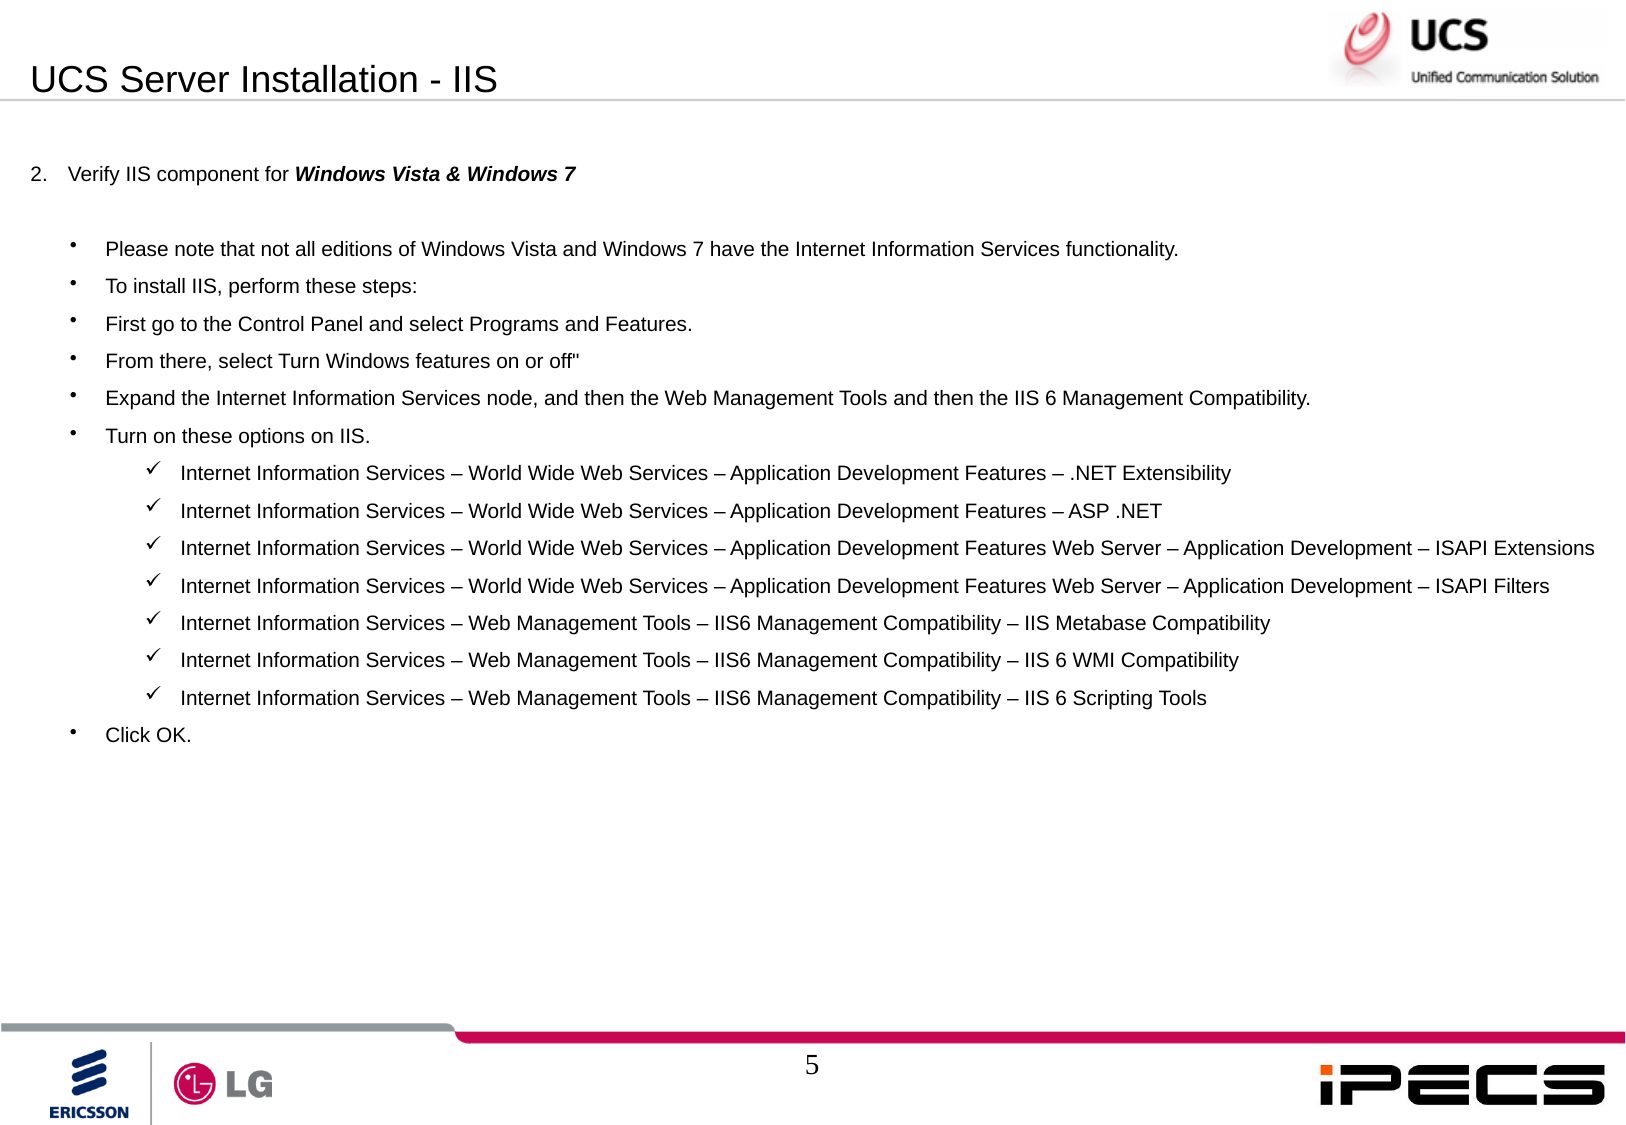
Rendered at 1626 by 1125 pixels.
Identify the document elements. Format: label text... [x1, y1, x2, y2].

picture [0, 1022, 1626, 1125]
picture [1325, 7, 1618, 88]
text_box UCS Server Installation - IIS [15, 24, 514, 108]
text_box Verify IIS component for Windows Vista & Windows 7 Please note that not all editions of Windows Vista and Windows 7 have the Internet Information Services functionality. To install IIS, perform these steps: First go to the Control Panel and select Programs and Features. From there, select Turn Windows features on or off" Expand the Internet Information Services node, and then the Web Management Tools and then the IIS 6 Management Compatibility. Turn on these options on IIS. Internet Information Services – World Wide Web Services – Application Development Features – .NET Extensibility Internet Information Services – World Wide Web Services – Application Development Features – ASP .NET Internet Information Services – World Wide Web Services – Application Development Features Web Server – Application Development – ISAPI Extensions Internet Information Services – World Wide Web Services – Application Development Features Web Server – Application Development – ISAPI Filters Internet Information Services – Web Management Tools – IIS6 Management Compatibility – IIS Metabase Compatibility Internet Information Services – Web Management Tools – IIS6 Management Compatibility – IIS 6 WMI Compatibility Internet Information Services – Web Management Tools – IIS6 Management Compatibility – IIS 6 Scripting Tools Click OK. [15, 140, 1625, 792]
picture [1312, 1051, 1611, 1116]
slide_number 5 [622, 1037, 1003, 1076]
